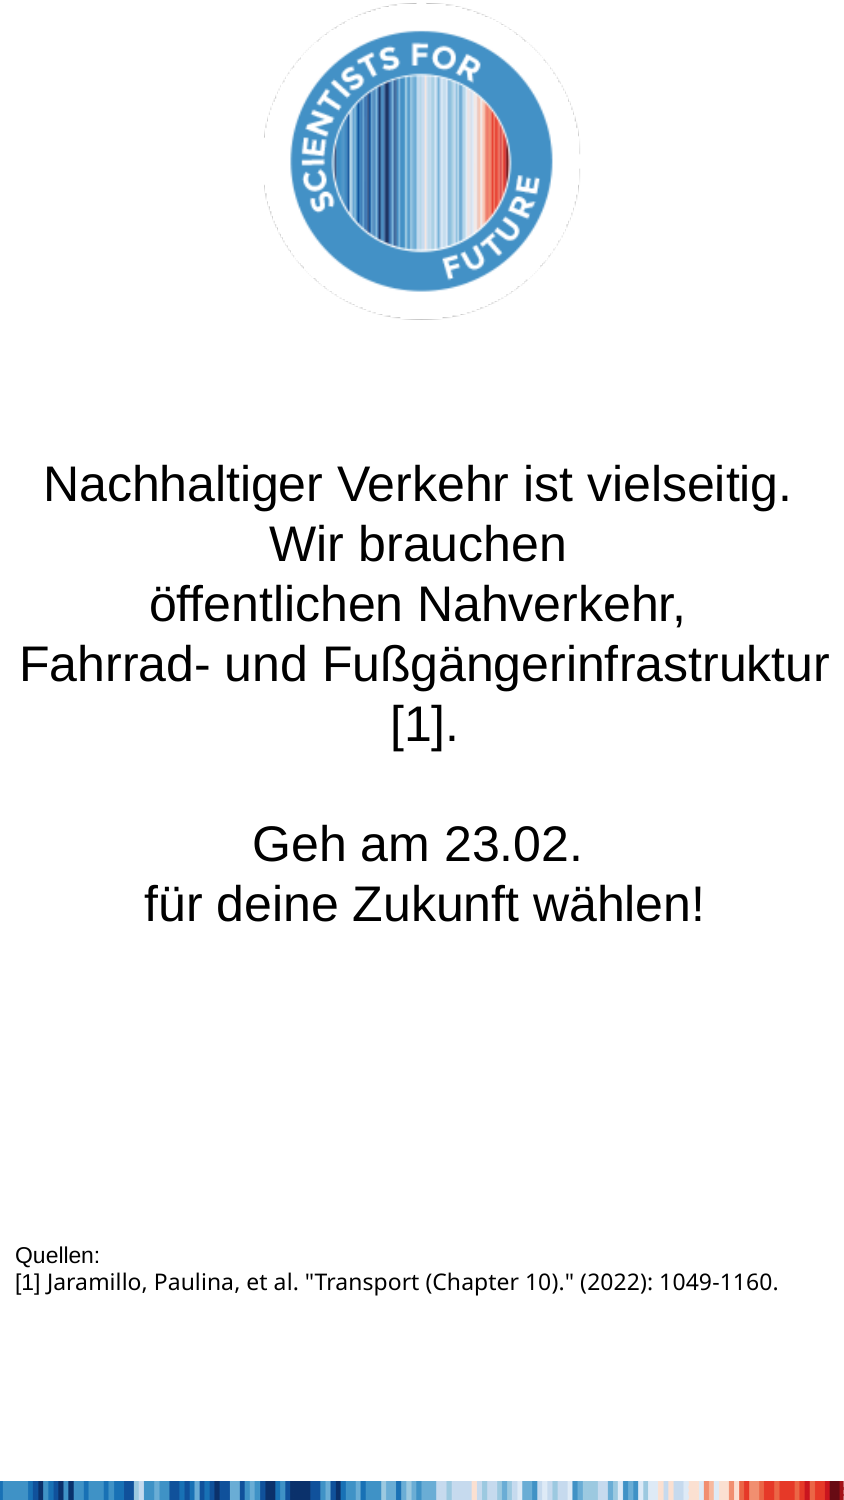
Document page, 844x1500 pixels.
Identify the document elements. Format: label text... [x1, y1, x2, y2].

picture [263, 2, 581, 323]
text_box Quellen: [1] Jaramillo, Paulina, et al. "Transport (Chapter 10)." (2022): 1049-1160. [0, 1233, 844, 1331]
text_box Nachhaltiger Verkehr ist vielseitig. Wir brauchen öffentlichen Nahverkehr, Fahrrad- und Fußgängerinfrastruktur [1]. Geh am 23.02. für deine Zukunft wählen! [1, 443, 844, 939]
picture [0, 1481, 844, 1500]
